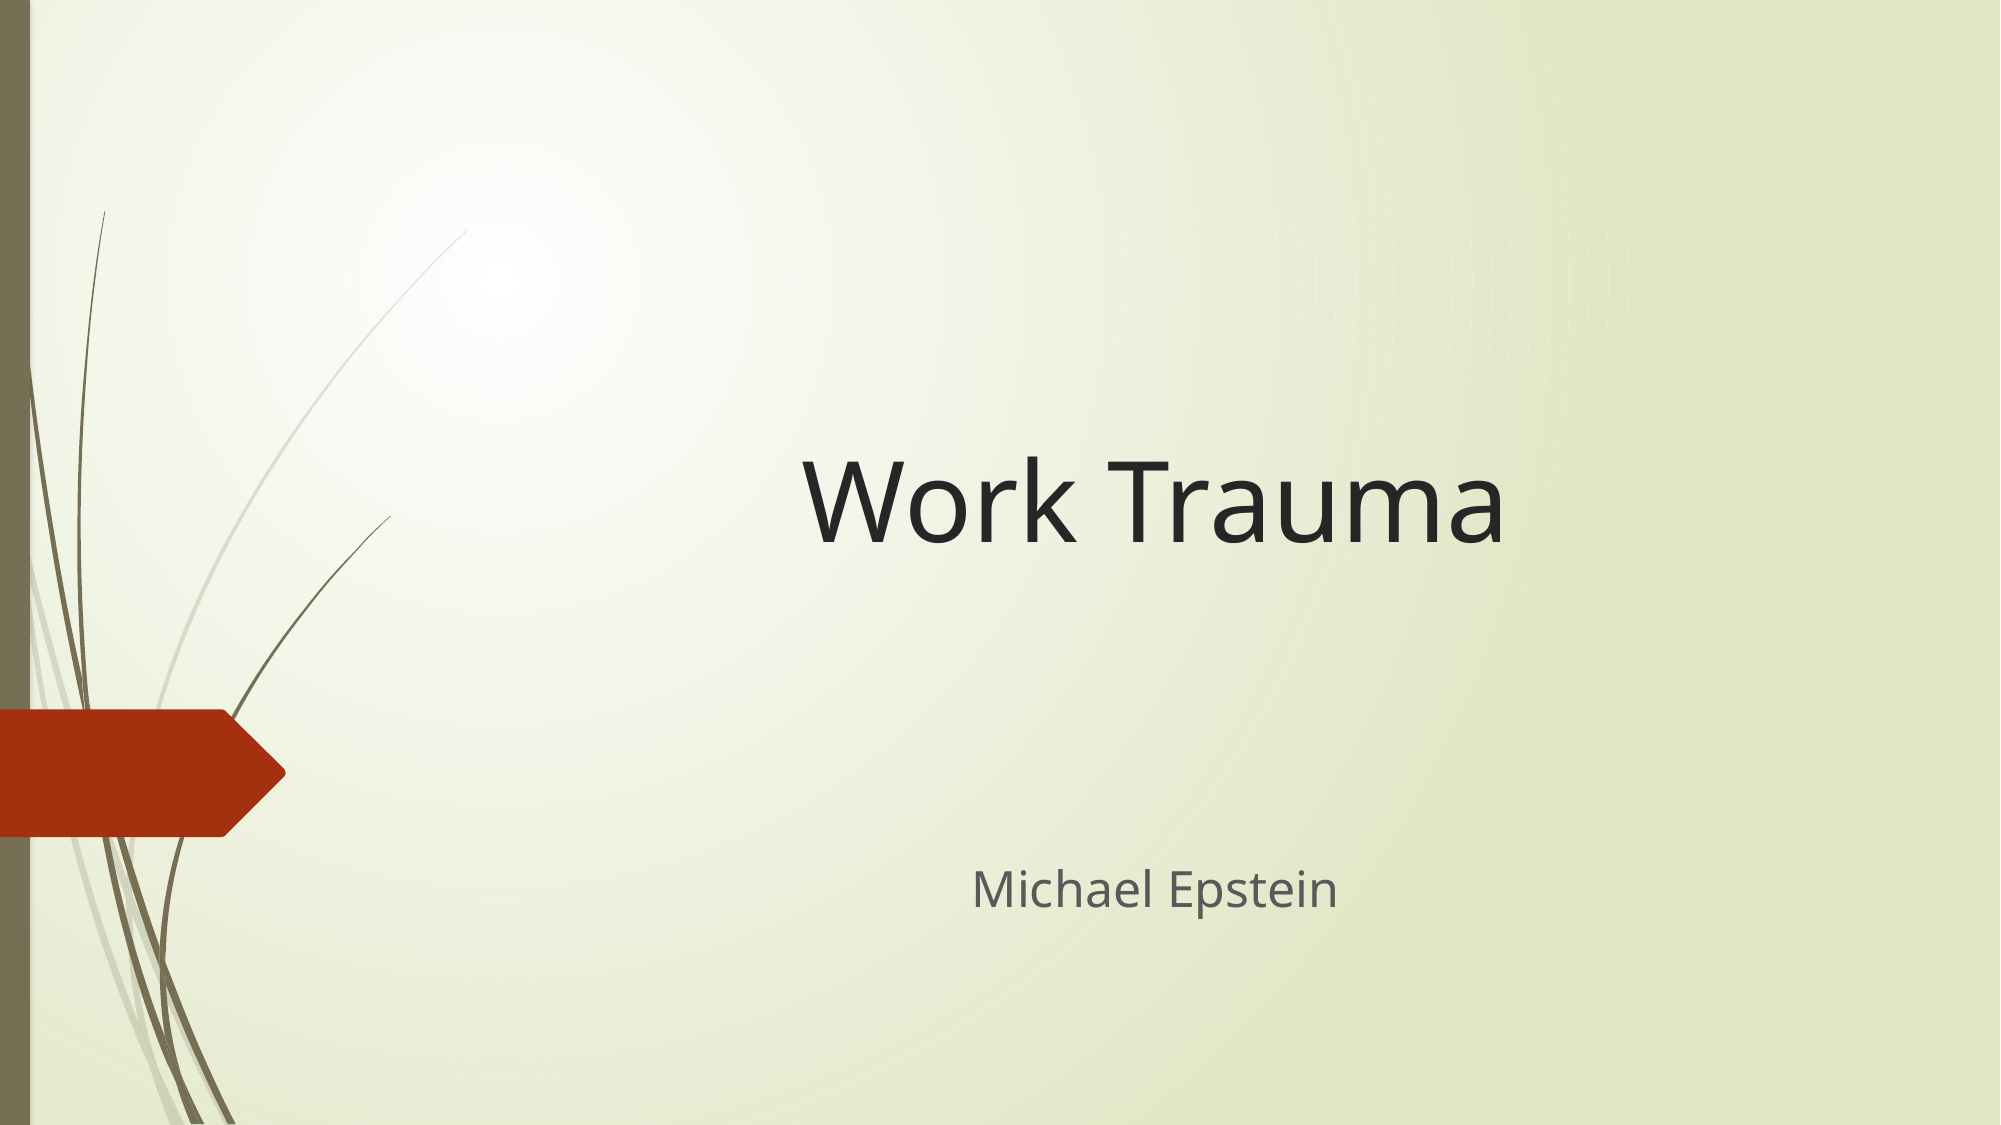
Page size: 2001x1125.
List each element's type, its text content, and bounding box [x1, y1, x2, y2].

title Work Trauma [424, 110, 1888, 573]
subtitle Michael Epstein [424, 783, 1888, 969]
